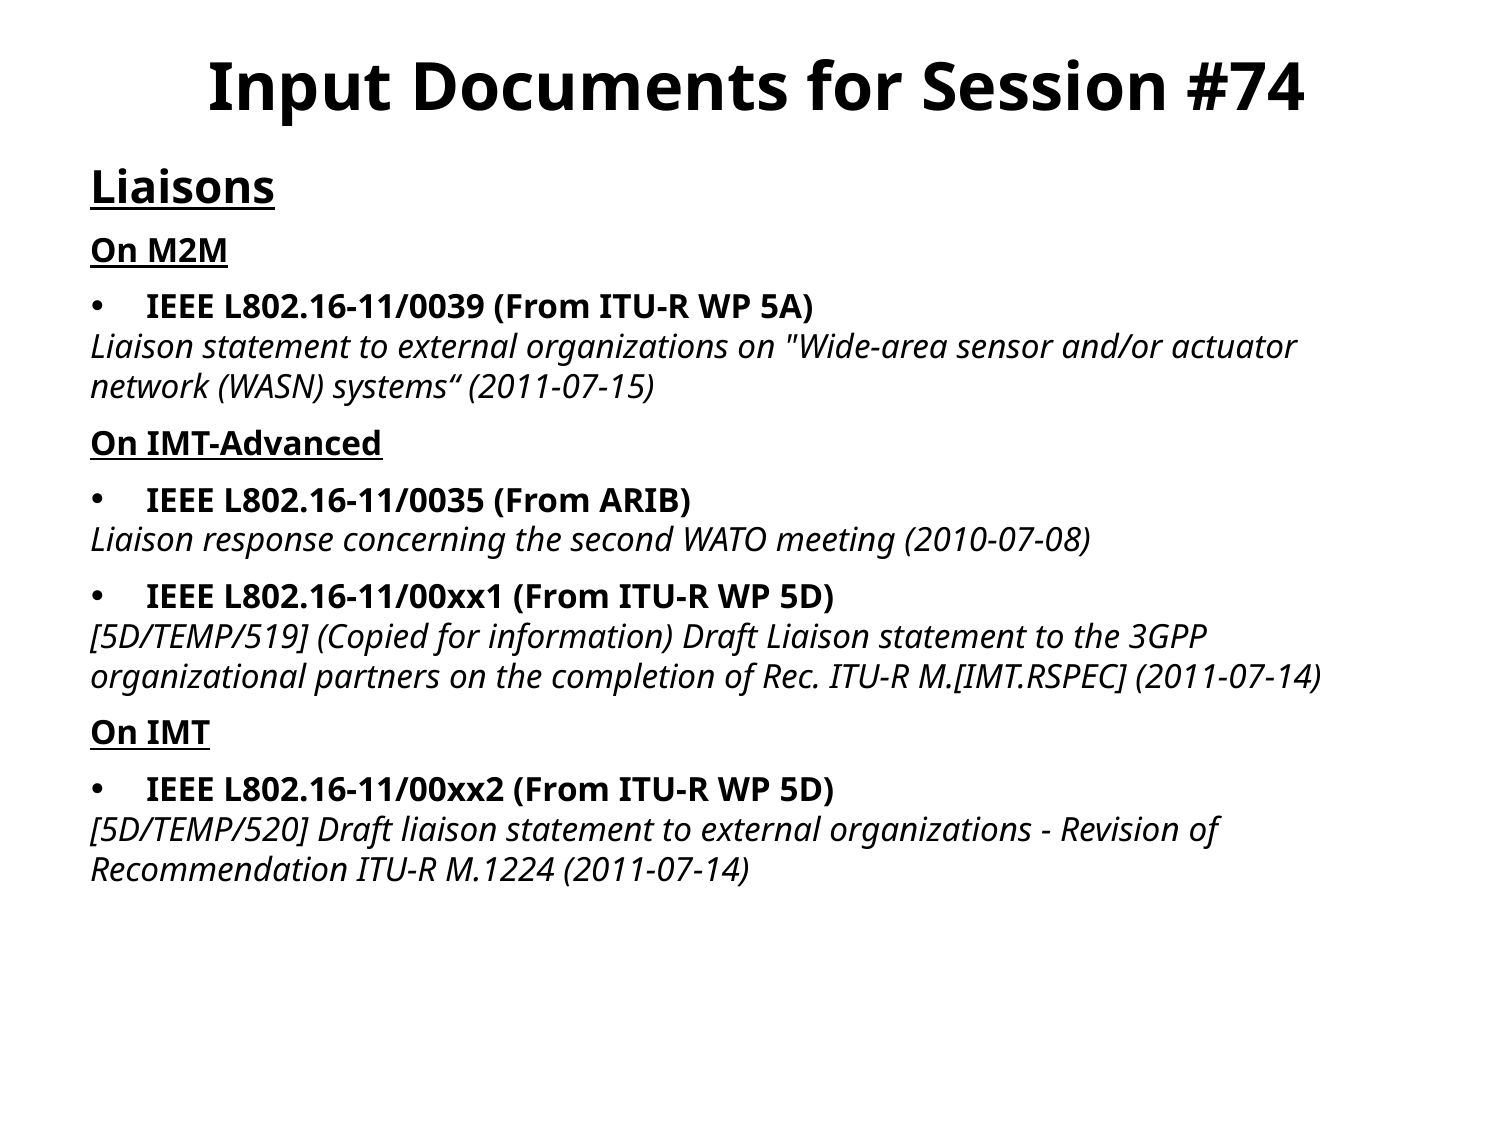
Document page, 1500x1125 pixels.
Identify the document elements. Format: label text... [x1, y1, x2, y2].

list Liaisons On M2M IEEE L802.16-11/0039 (From ITU-R WP 5A) Liaison statement to external organizations on "Wide-area sensor and/or actuator network (WASN) systems“ (2011-07-15) On IMT-Advanced IEEE L802.16-11/0035 (From ARIB) Liaison response concerning the second WATO meeting (2010-07-08) IEEE L802.16-11/00xx1 (From ITU-R WP 5D) [5D/TEMP/519] (Copied for information) Draft Liaison statement to the 3GPP organizational partners on the completion of Rec. ITU-R M.[IMT.RSPEC] (2011-07-14) On IMT IEEE L802.16-11/00xx2 (From ITU-R WP 5D) [5D/TEMP/520] Draft liaison statement to external organizations - Revision of Recommendation ITU-R M.1224 (2011-07-14) [75, 149, 1425, 1063]
title Input Documents for Session #74 [75, 36, 1425, 149]
